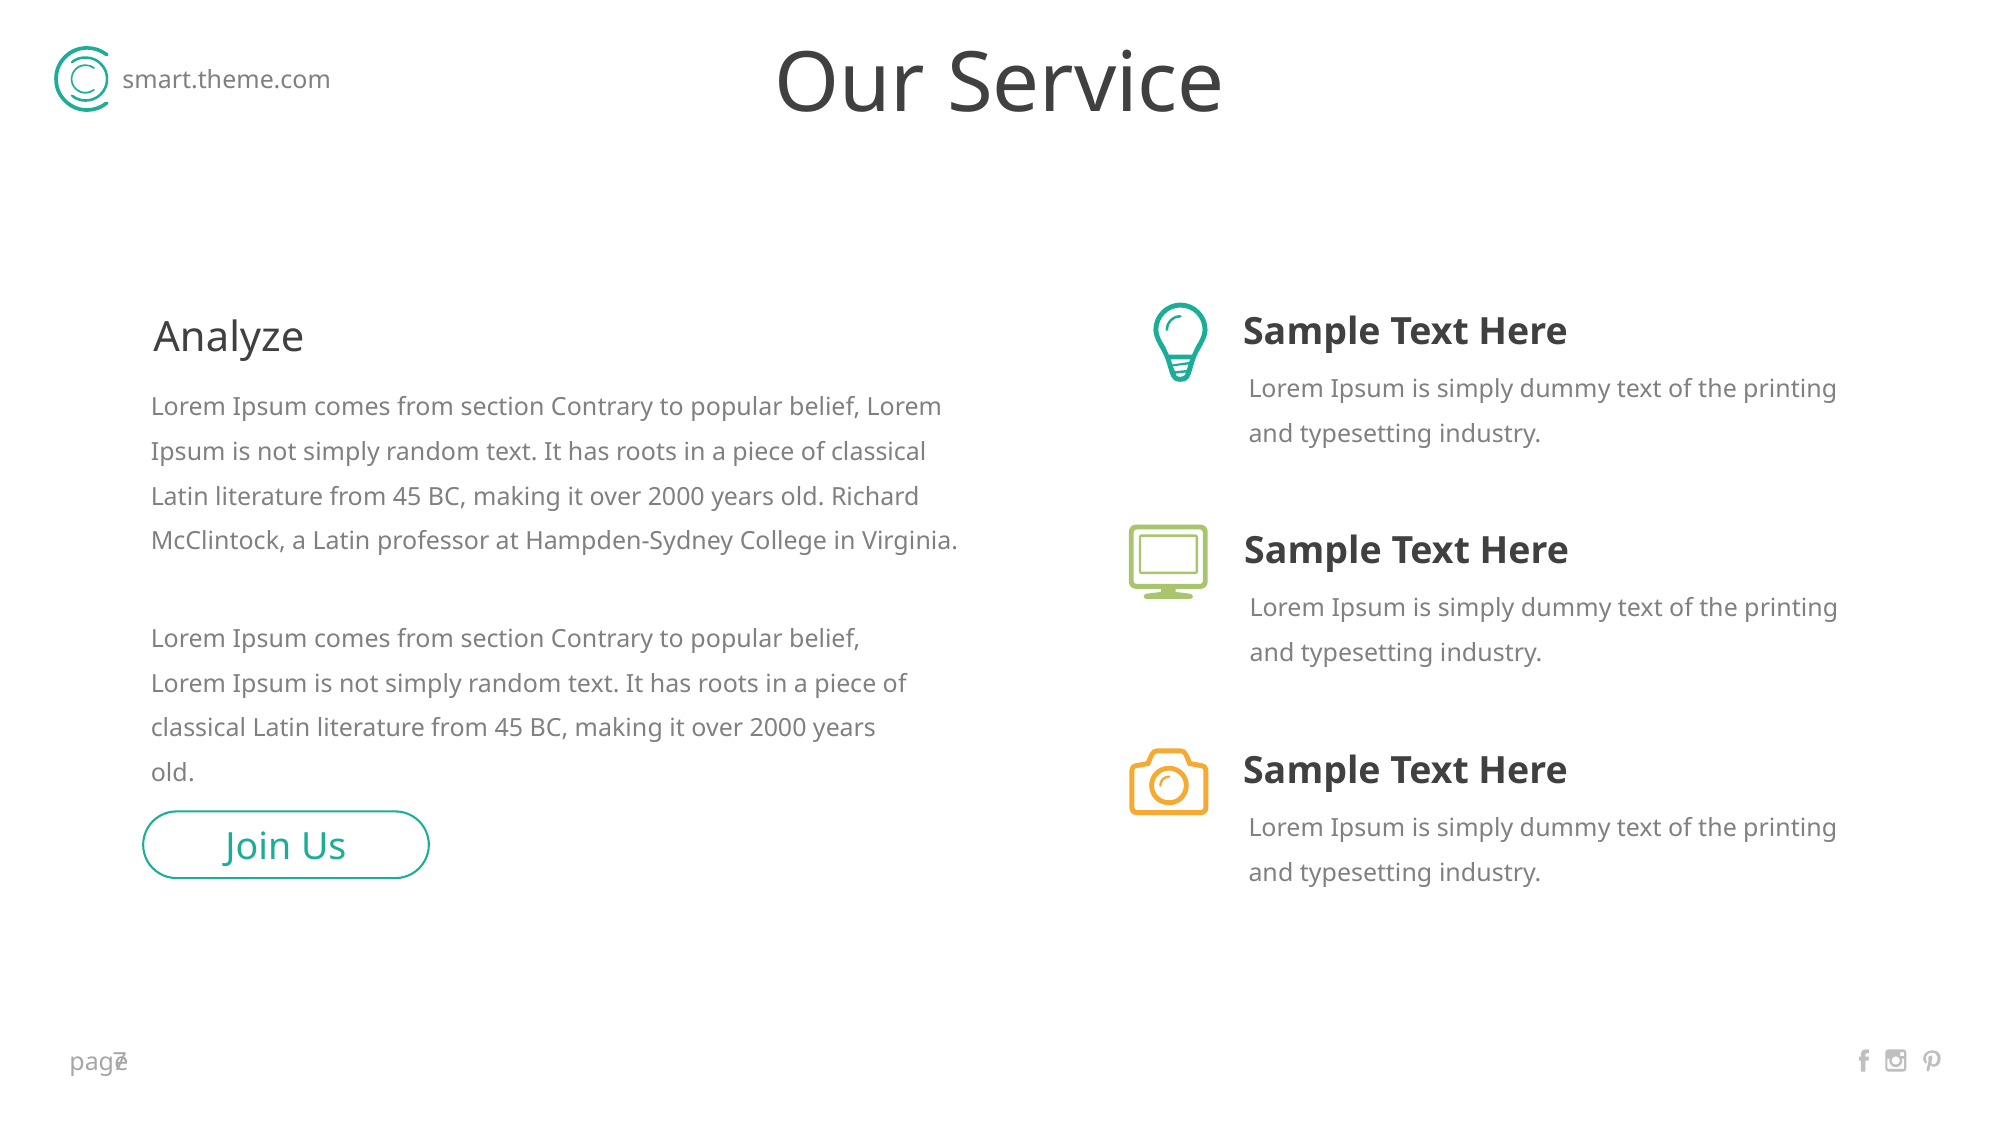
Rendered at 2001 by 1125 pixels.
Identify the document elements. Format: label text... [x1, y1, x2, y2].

text_box Sample Text Here [1228, 739, 1584, 799]
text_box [1129, 748, 1209, 816]
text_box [1153, 302, 1208, 382]
text_box Join Us [142, 810, 431, 880]
text_box Analyze [138, 302, 320, 368]
text_box Lorem Ipsum is simply dummy text of the printing and typesetting industry. [1248, 349, 1863, 455]
text_box Sample Text Here [1229, 519, 1585, 579]
text_box Sample Text Here [1228, 299, 1584, 360]
text_box Lorem Ipsum comes from section Contrary to popular belief, Lorem Ipsum is not simply random text. It has roots in a piece of classical Latin literature from 45 BC, making it over 2000 years old. Richard McClintock, a Latin professor at Hampden-Sydney College in Virginia. [136, 368, 1006, 563]
text_box Lorem Ipsum comes from section Contrary to popular belief, Lorem Ipsum is not simply random text. It has roots in a piece of classical Latin literature from 45 BC, making it over 2000 years old. [136, 599, 941, 795]
text_box Our Service [759, 20, 1241, 136]
text_box Lorem Ipsum is simply dummy text of the printing and typesetting industry. [1248, 789, 1863, 895]
text_box Lorem Ipsum is simply dummy text of the printing and typesetting industry. [1249, 569, 1864, 674]
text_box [1128, 524, 1208, 599]
